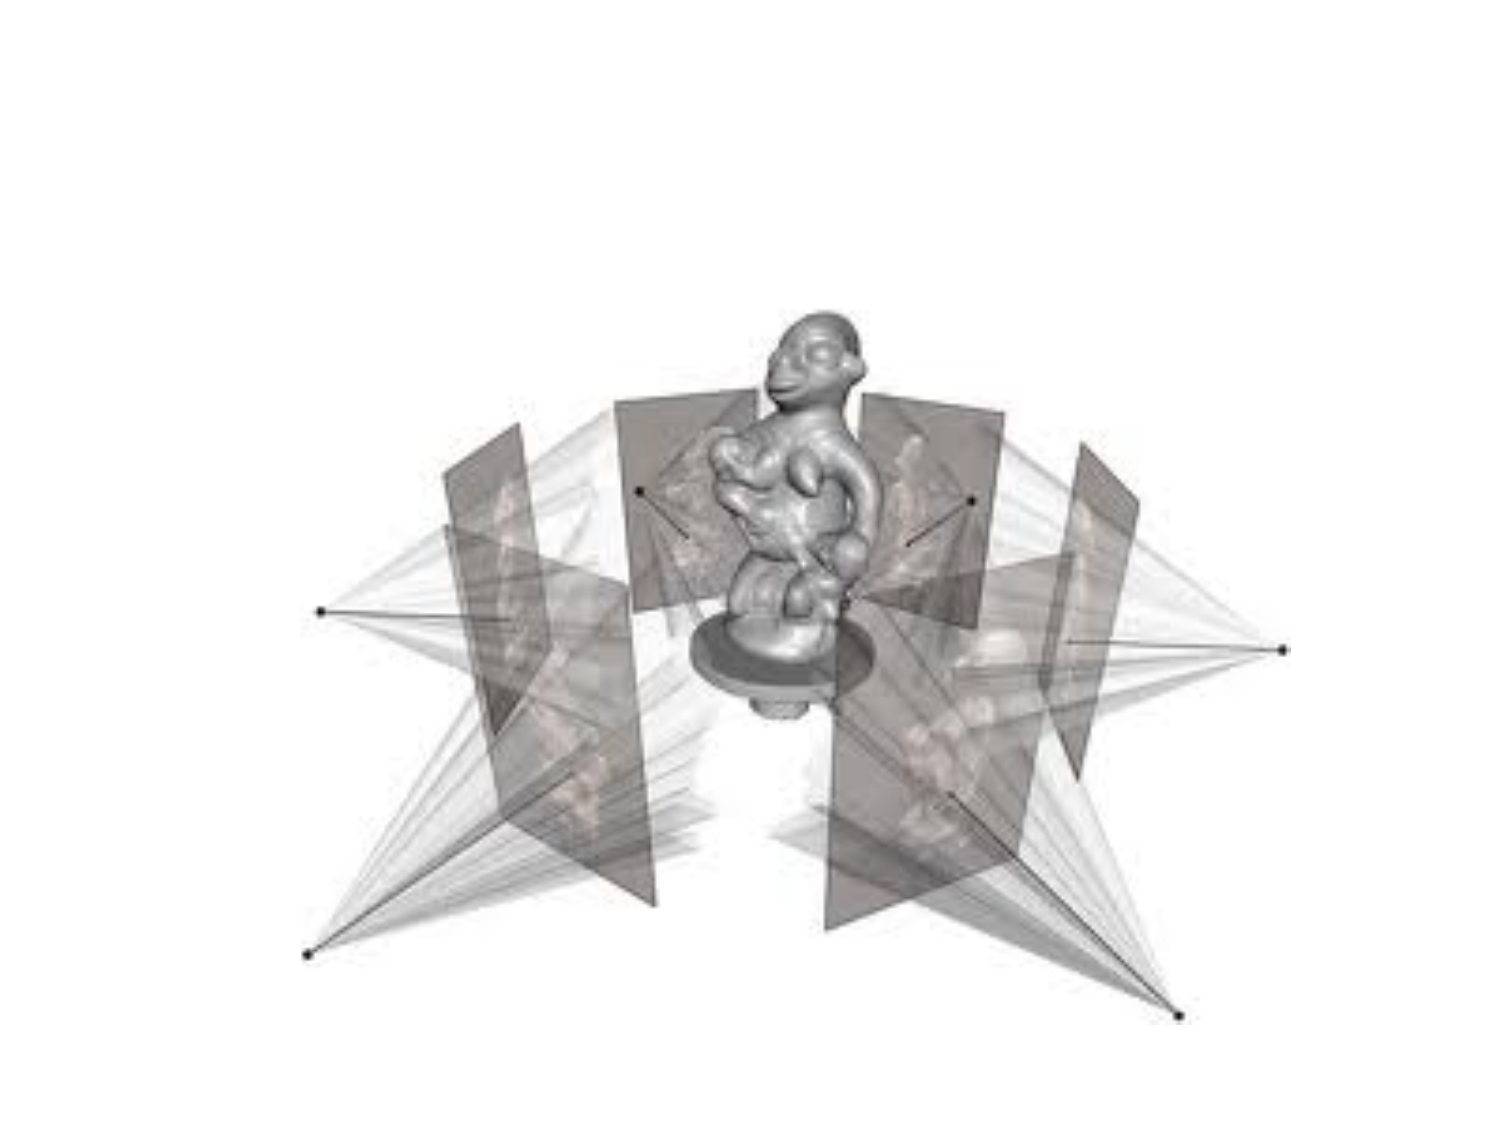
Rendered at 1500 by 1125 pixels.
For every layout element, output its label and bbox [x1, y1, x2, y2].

list [299, 307, 1291, 1026]
